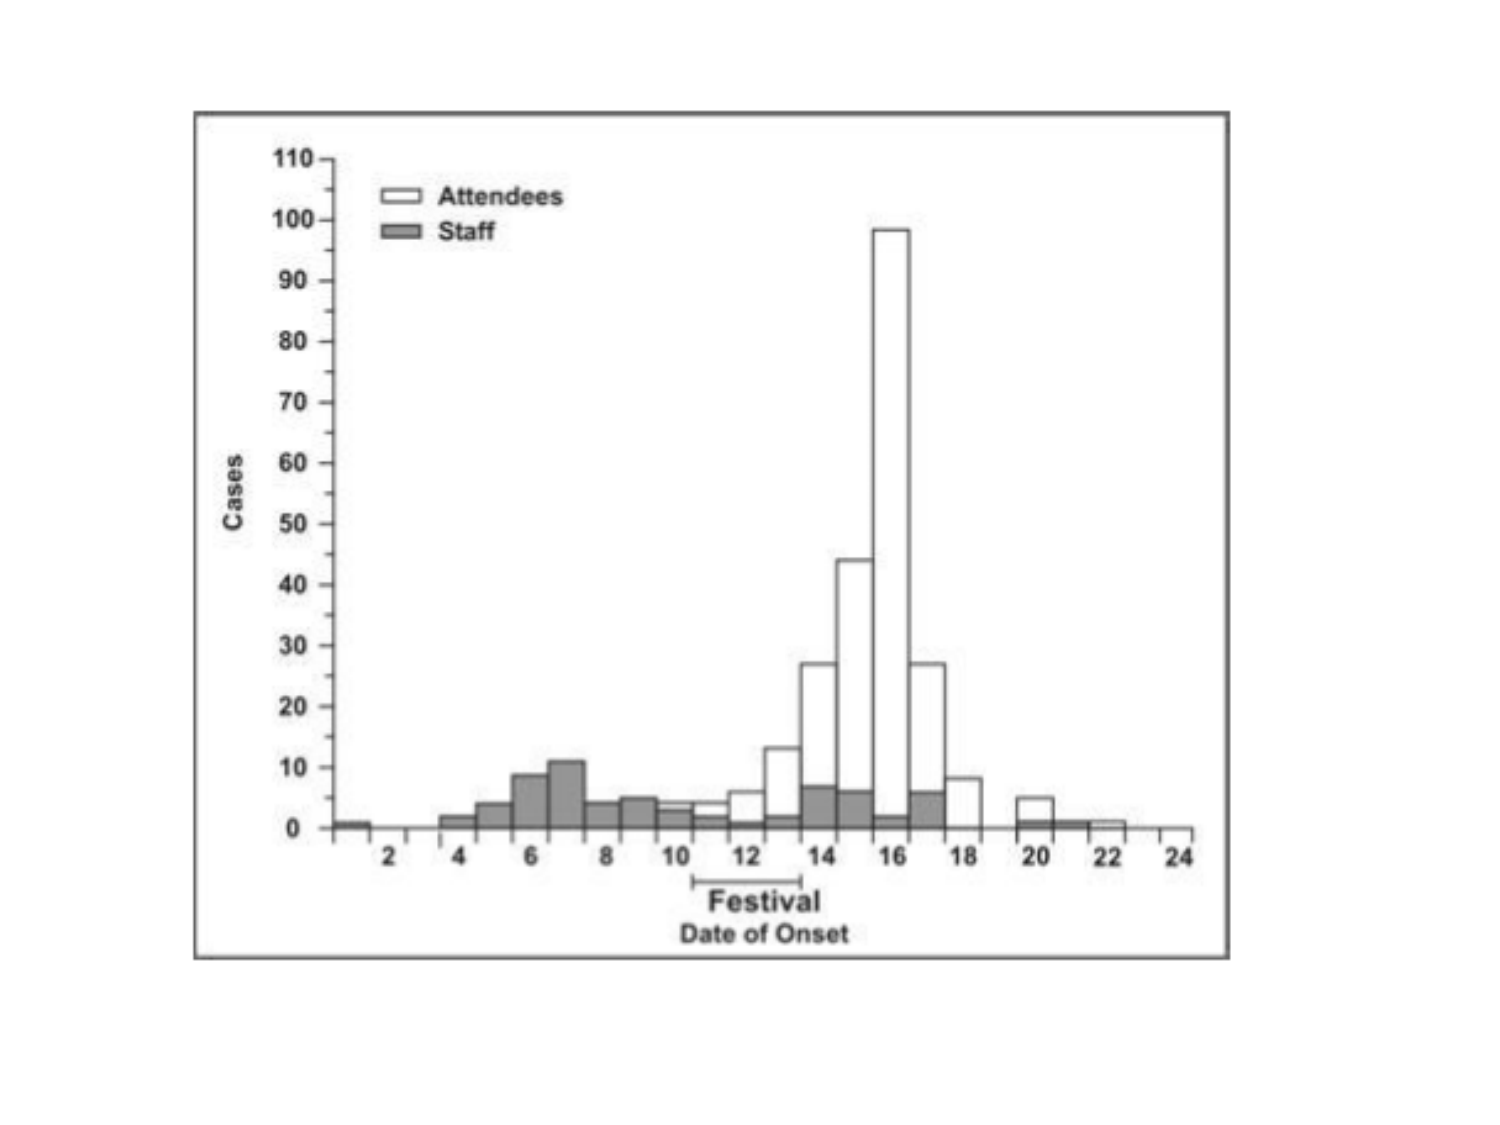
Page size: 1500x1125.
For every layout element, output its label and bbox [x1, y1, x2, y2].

list [162, 87, 1263, 974]
